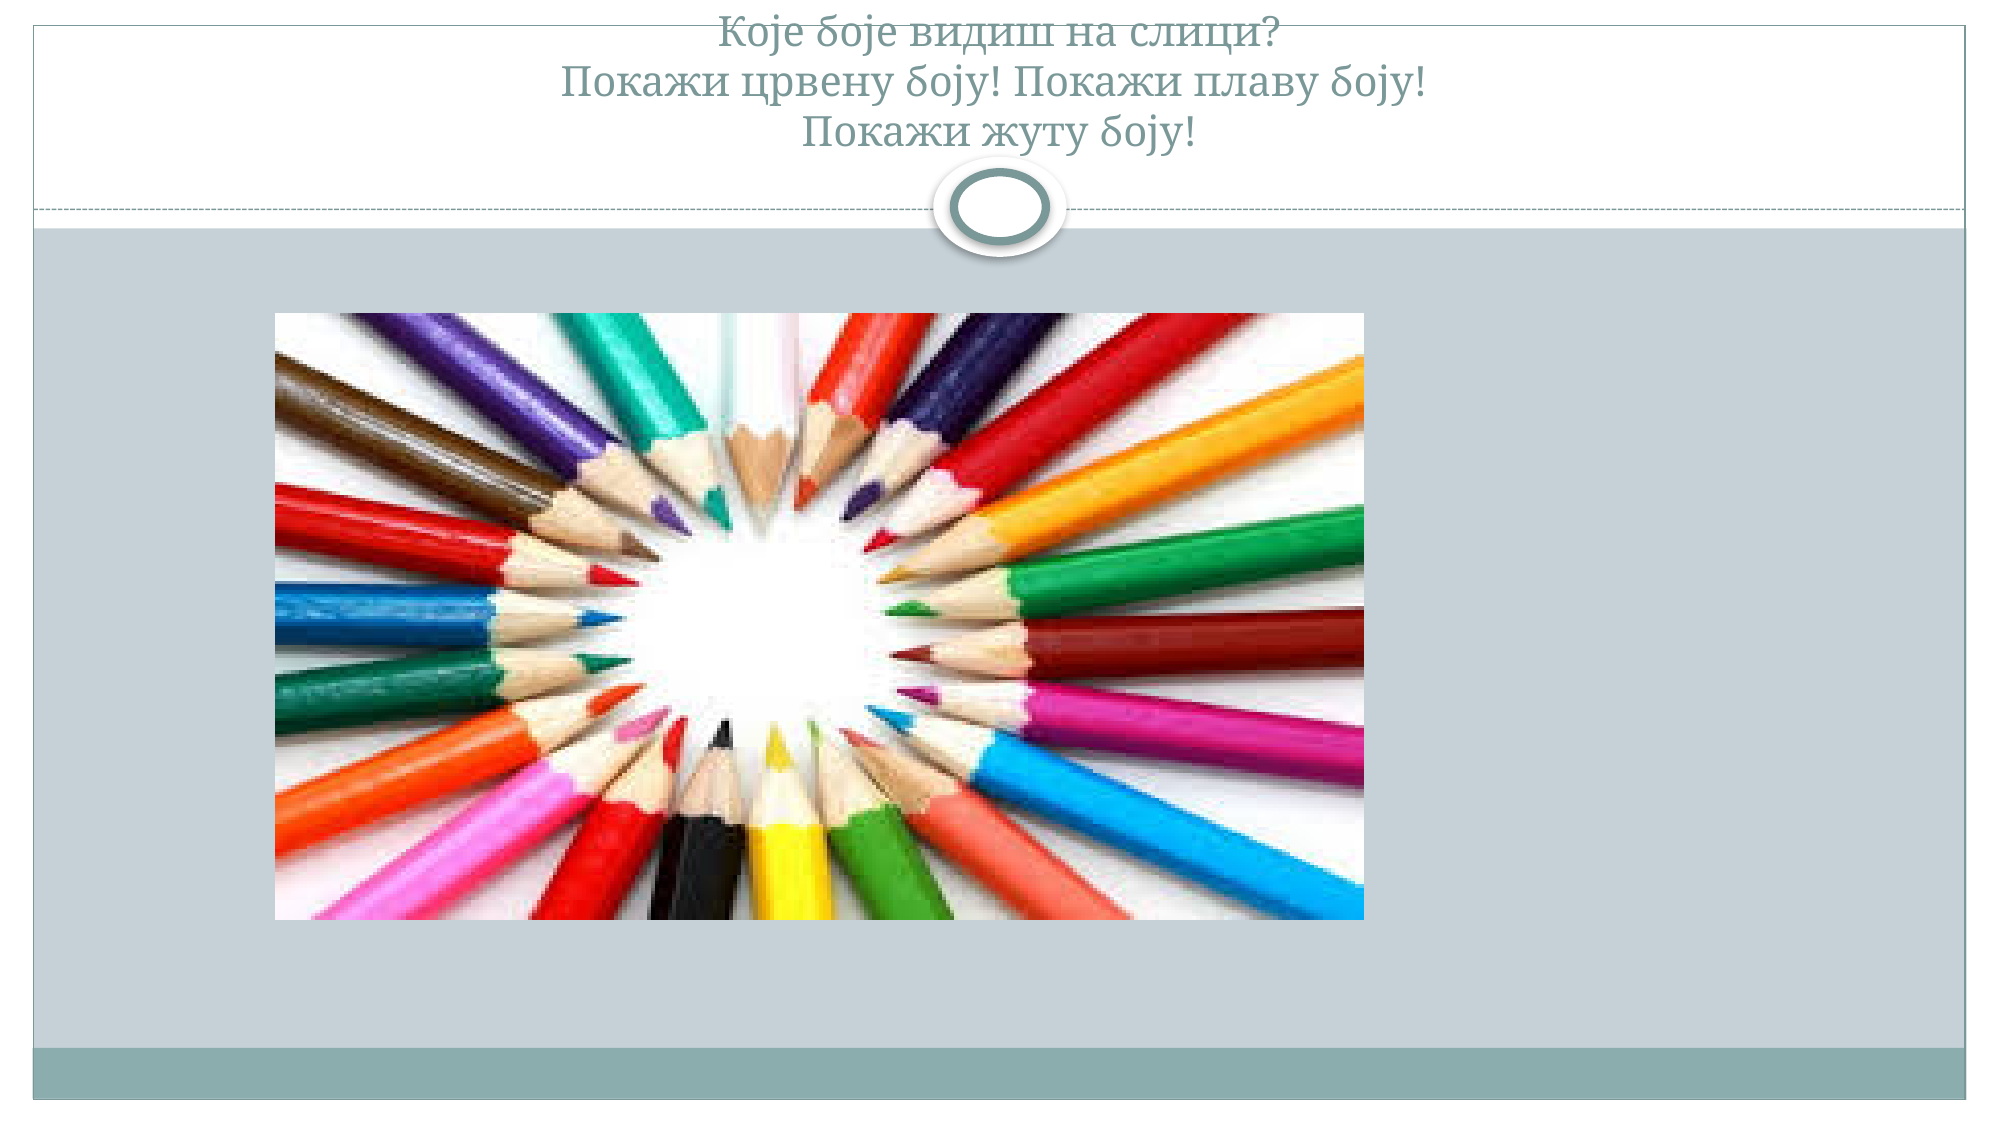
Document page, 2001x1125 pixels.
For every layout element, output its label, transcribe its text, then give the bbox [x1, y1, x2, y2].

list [274, 313, 1364, 920]
title Које боје видиш на слици? Покажи црвену боју! Покажи плаву боју! Покажи жуту боју! [66, 37, 1933, 162]
